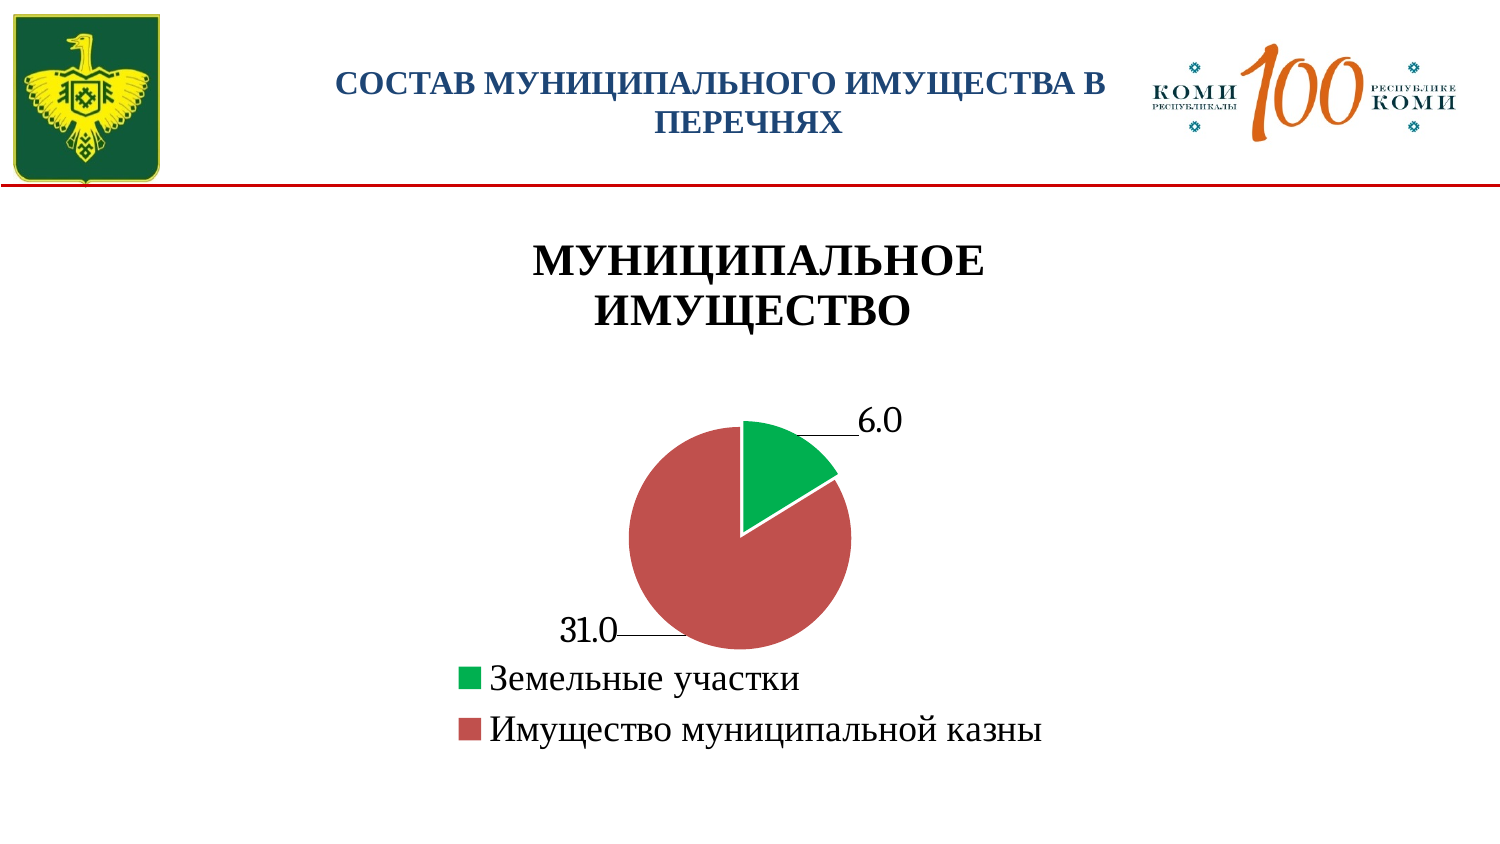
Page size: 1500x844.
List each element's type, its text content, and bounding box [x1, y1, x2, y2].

picture [1107, 28, 1500, 158]
chart [324, 220, 1145, 771]
text_box СОСТАВ МУНИЦИПАЛЬНОГО ИМУЩЕСТВА В ПЕРЕЧНЯХ [265, 52, 1102, 150]
picture [13, 14, 160, 185]
